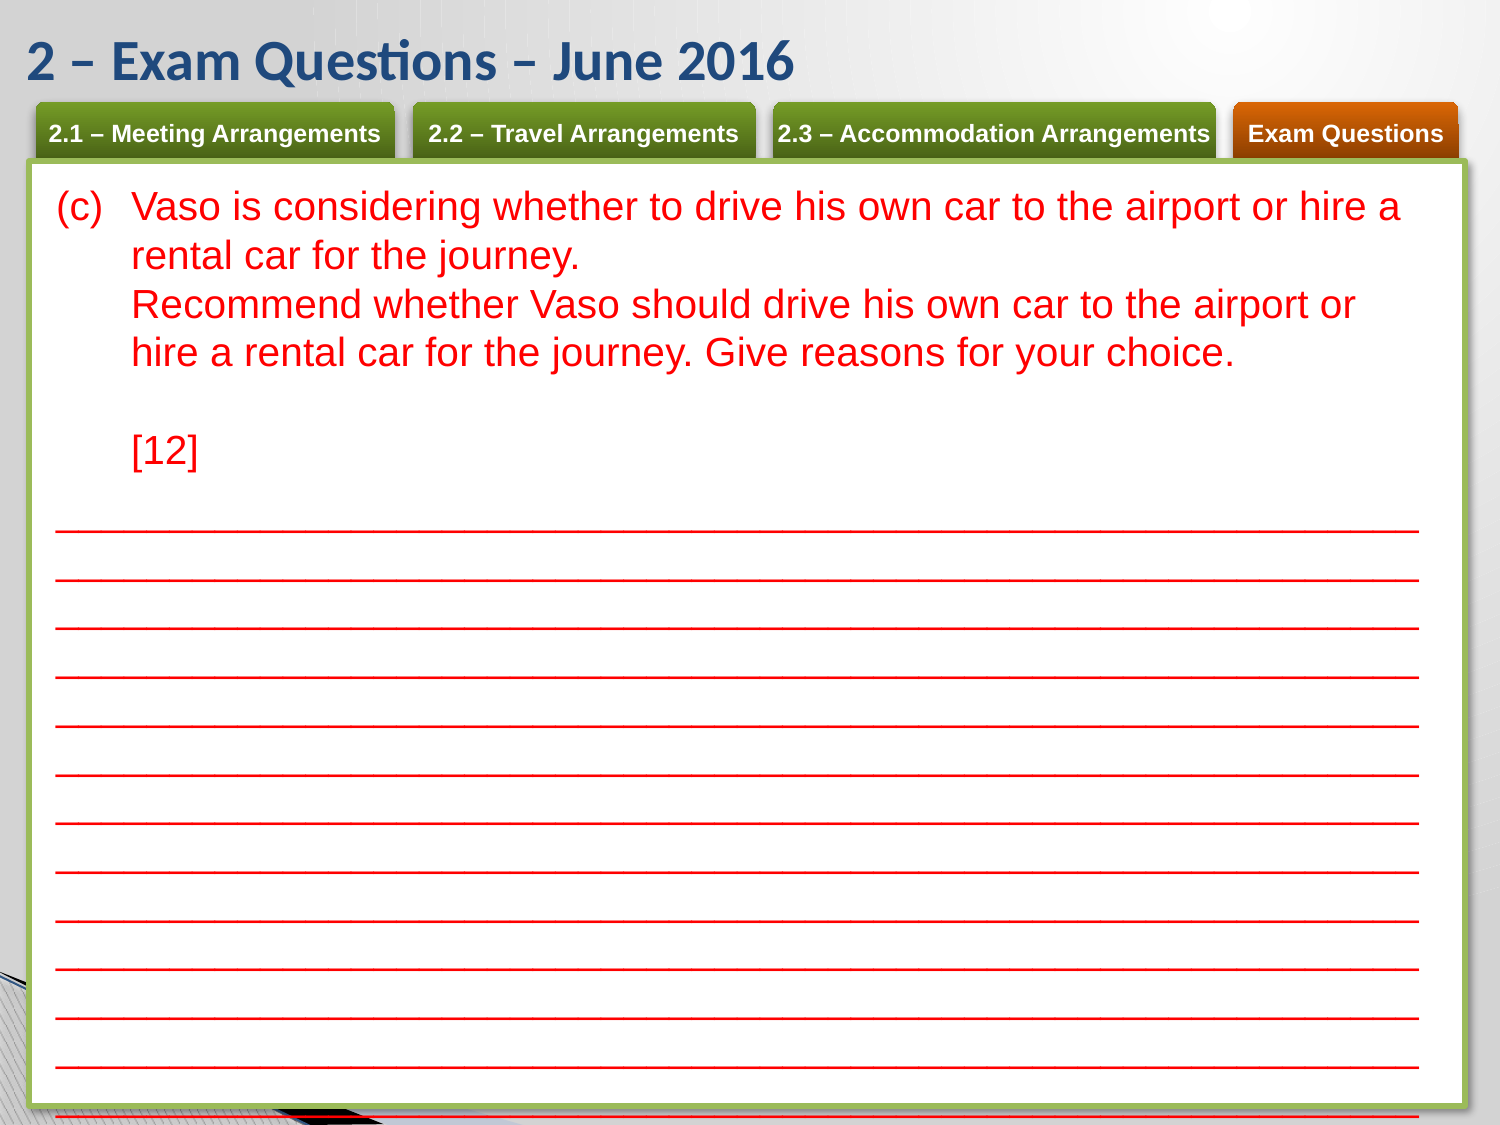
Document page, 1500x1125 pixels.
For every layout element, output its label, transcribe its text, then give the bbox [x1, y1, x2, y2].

title 2 – Exam Questions – June 2016 [11, 11, 1465, 102]
text_box Vaso is considering whether to drive his own car to the airport or hire a rental car for the journey. Recommend whether Vaso should drive his own car to the airport or hire a rental car for the journey. Give reasons for your choice. [12] ________________________________________________________________________________________________________________________________________________________________________________________________________________________________________________________________________________________________________________________________________________________________________________________________________________________________________________________________________________________________________________________________________________________________________________________________________________________________________________________________________________________________________________________________________________________________________________________________________________________________________________________________________ [41, 172, 1447, 1125]
